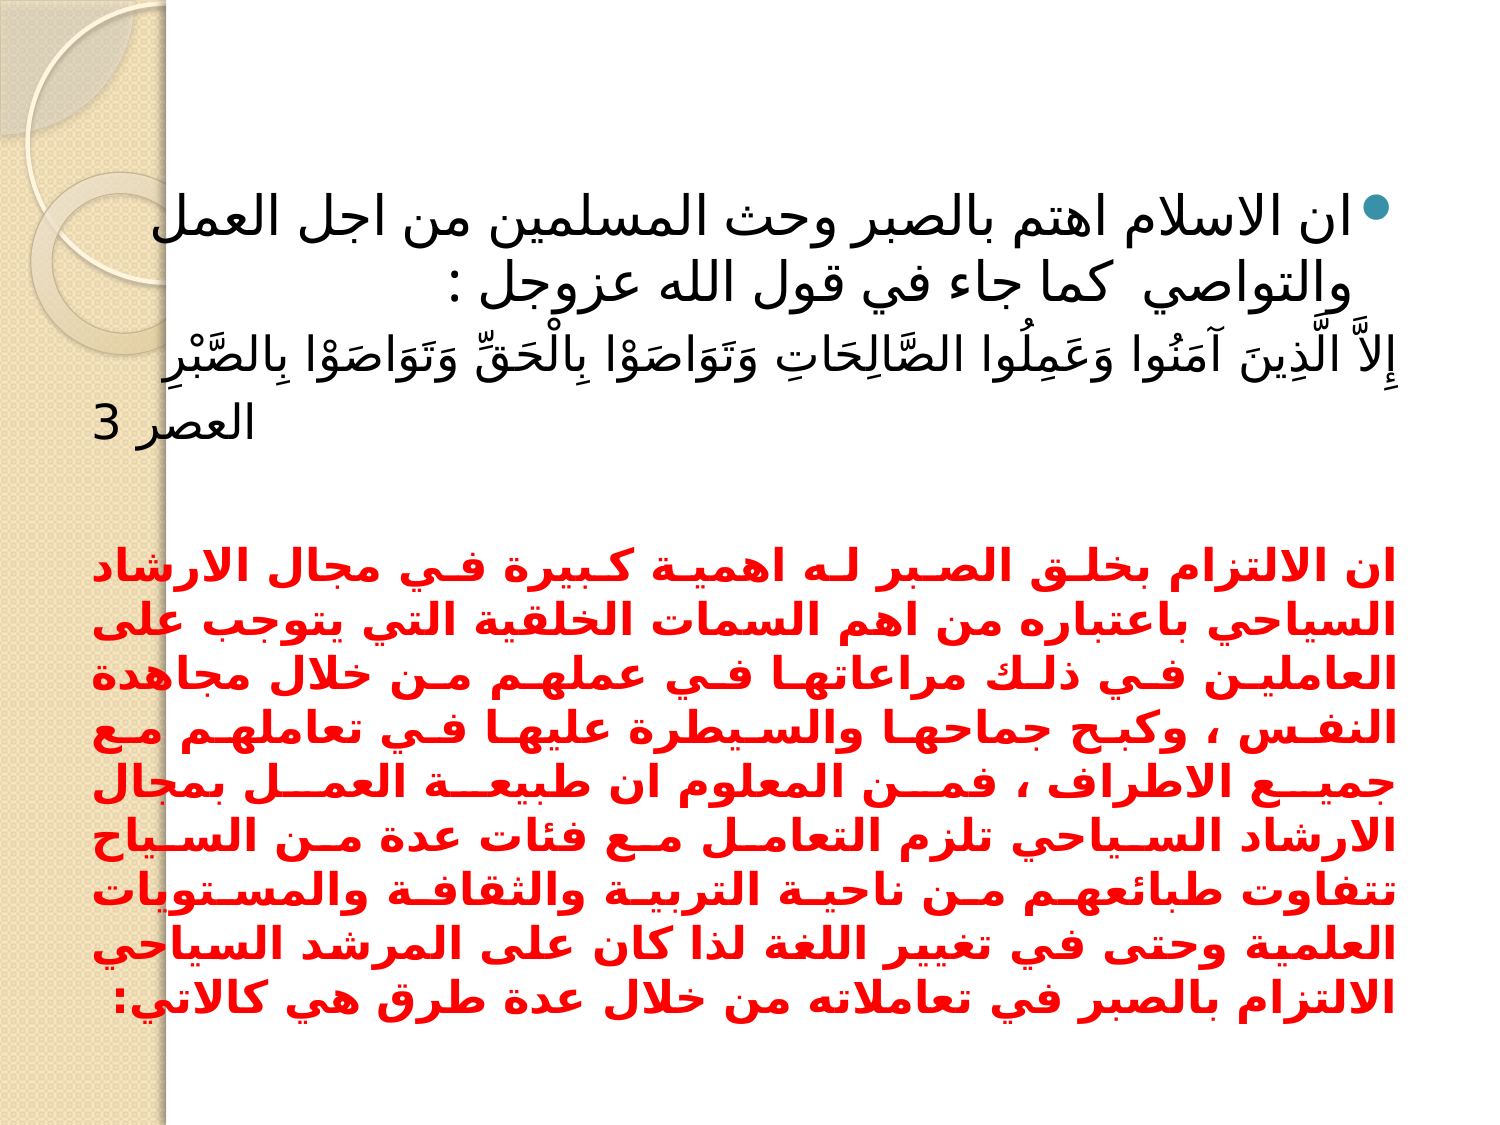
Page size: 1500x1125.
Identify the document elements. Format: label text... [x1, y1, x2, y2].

list ان الاسلام اهتم بالصبر وحث المسلمين من اجل العمل والتواصي كما جاء في قول الله عزوجل : إِلاَّ الَّذِينَ آمَنُوا وَعَمِلُوا الصَّالِحَاتِ وَتَوَاصَوْا بِالْحَقِّ وَتَوَاصَوْا بِالصَّبْرِ العصر 3 ان الالتزام بخلق الصبر له اهمية كبيرة في مجال الارشاد السياحي باعتباره من اهم السمات الخلقية التي يتوجب على العاملين في ذلك مراعاتها في عملهم من خلال مجاهدة النفس ، وكبح جماحها والسيطرة عليها في تعاملهم مع جميع الاطراف ، فمن المعلوم ان طبيعة العمل بمجال الارشاد السياحي تلزم التعامل مع فئات عدة من السياح تتفاوت طبائعهم من ناحية التربية والثقافة والمستويات العلمية وحتى في تغيير اللغة لذا كان على المرشد السياحي الالتزام بالصبر في تعاملاته من خلال عدة طرق هي كالاتي: [76, 172, 1424, 1071]
